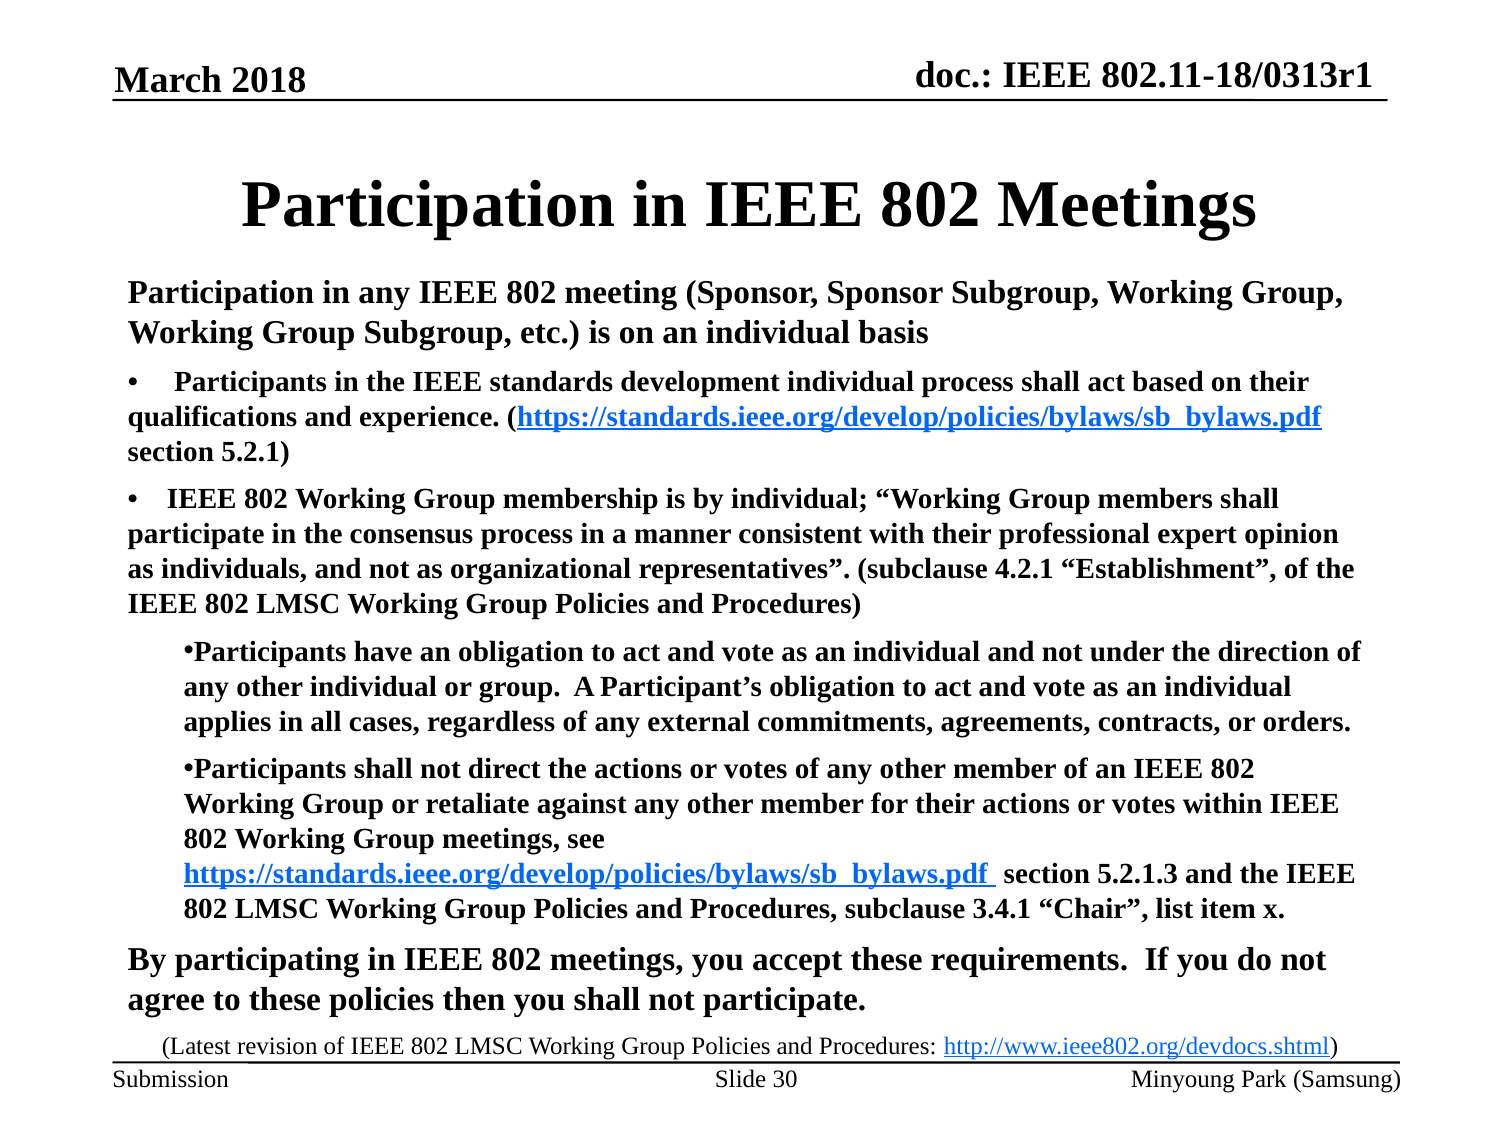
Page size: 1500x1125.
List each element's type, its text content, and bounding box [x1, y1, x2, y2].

list Participation in any IEEE 802 meeting (Sponsor, Sponsor Subgroup, Working Group, Working Group Subgroup, etc.) is on an individual basis • Participants in the IEEE standards development individual process shall act based on their qualifications and experience. (https://standards.ieee.org/develop/policies/bylaws/sb_bylaws.pdfsection 5.2.1) • IEEE 802 Working Group membership is by individual; “Working Group members shall participate in the consensus process in a manner consistent with their professional expert opinion as individuals, and not as organizational representatives”. (subclause 4.2.1 “Establishment”, of the IEEE 802 LMSC Working Group Policies and Procedures) Participants have an obligation to act and vote as an individual and not under the direction of any other individual or group. A Participant’s obligation to act and vote as an individual applies in all cases, regardless of any external commitments, agreements, contracts, or orders. Participants shall not direct the actions or votes of any other member of an IEEE 802 Working Group or retaliate against any other member for their actions or votes within IEEE 802 Working Group meetings, see https://standards.ieee.org/develop/policies/bylaws/sb_bylaws.pdf section 5.2.1.3 and the IEEE 802 LMSC Working Group Policies and Procedures, subclause 3.4.1 “Chair”, list item x. By participating in IEEE 802 meetings, you accept these requirements. If you do not agree to these policies then you shall not participate. (Latest revision of IEEE 802 LMSC Working Group Policies and Procedures: http://www.ieee802.org/devdocs.shtml) [112, 262, 1388, 1063]
slide_number Slide 30 [712, 1061, 800, 1093]
footer Minyoung Park (Samsung) [949, 1061, 1402, 1093]
title Participation in IEEE 802 Meetings [112, 112, 1388, 262]
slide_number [114, 54, 335, 101]
